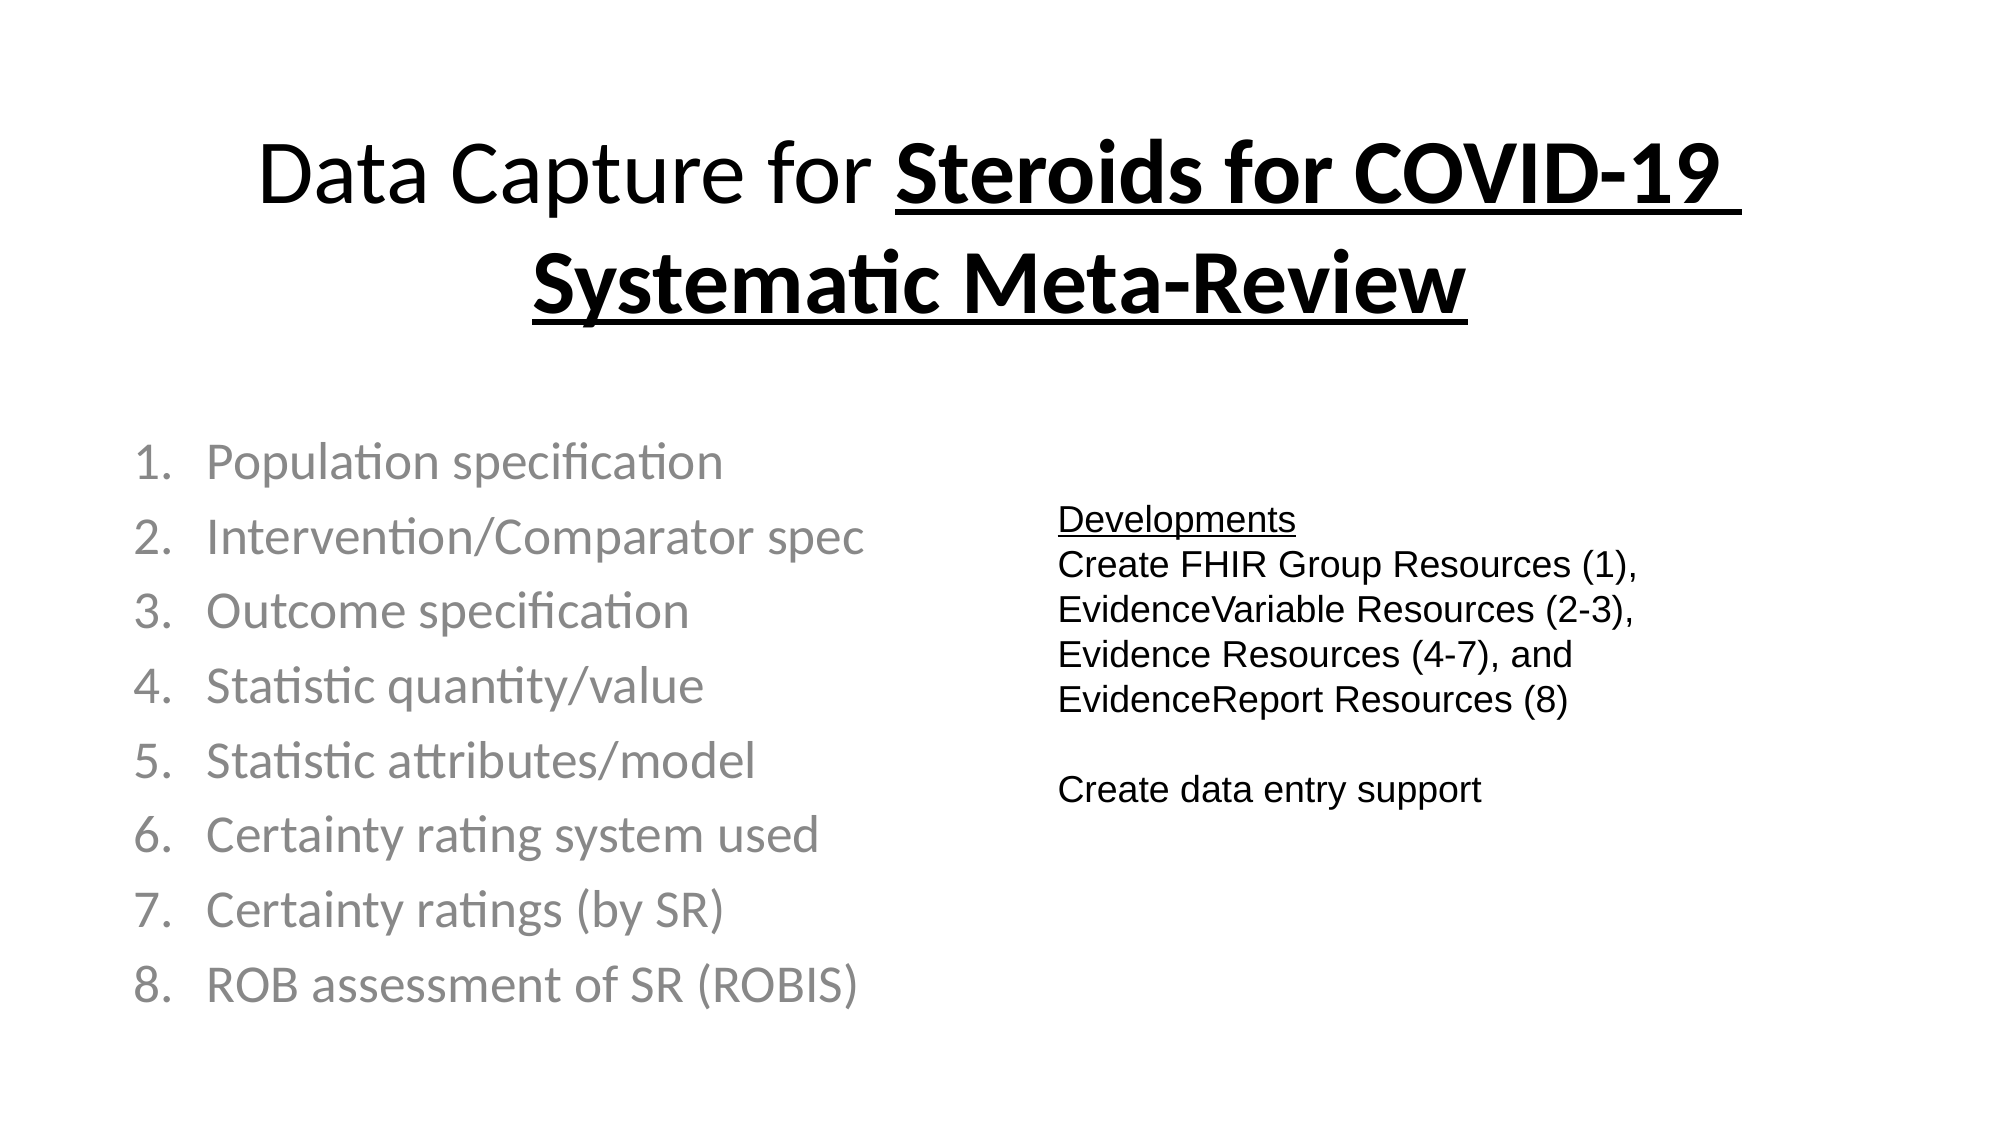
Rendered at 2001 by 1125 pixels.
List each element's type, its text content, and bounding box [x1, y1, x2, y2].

text_box Developments Create FHIR Group Resources (1), EvidenceVariable Resources (2-3), Evidence Resources (4-7), and EvidenceReport Resources (8) Create data entry support [1042, 487, 1875, 818]
subtitle Population specification Intervention/Comparator spec Outcome specification Statistic quantity/value Statistic attributes/model Certainty rating system used Certainty ratings (by SR) ROB assessment of SR (ROBIS) [115, 418, 1769, 1024]
title Data Capture for Steroids for COVID-19 Systematic Meta-Review [150, 100, 1850, 343]
